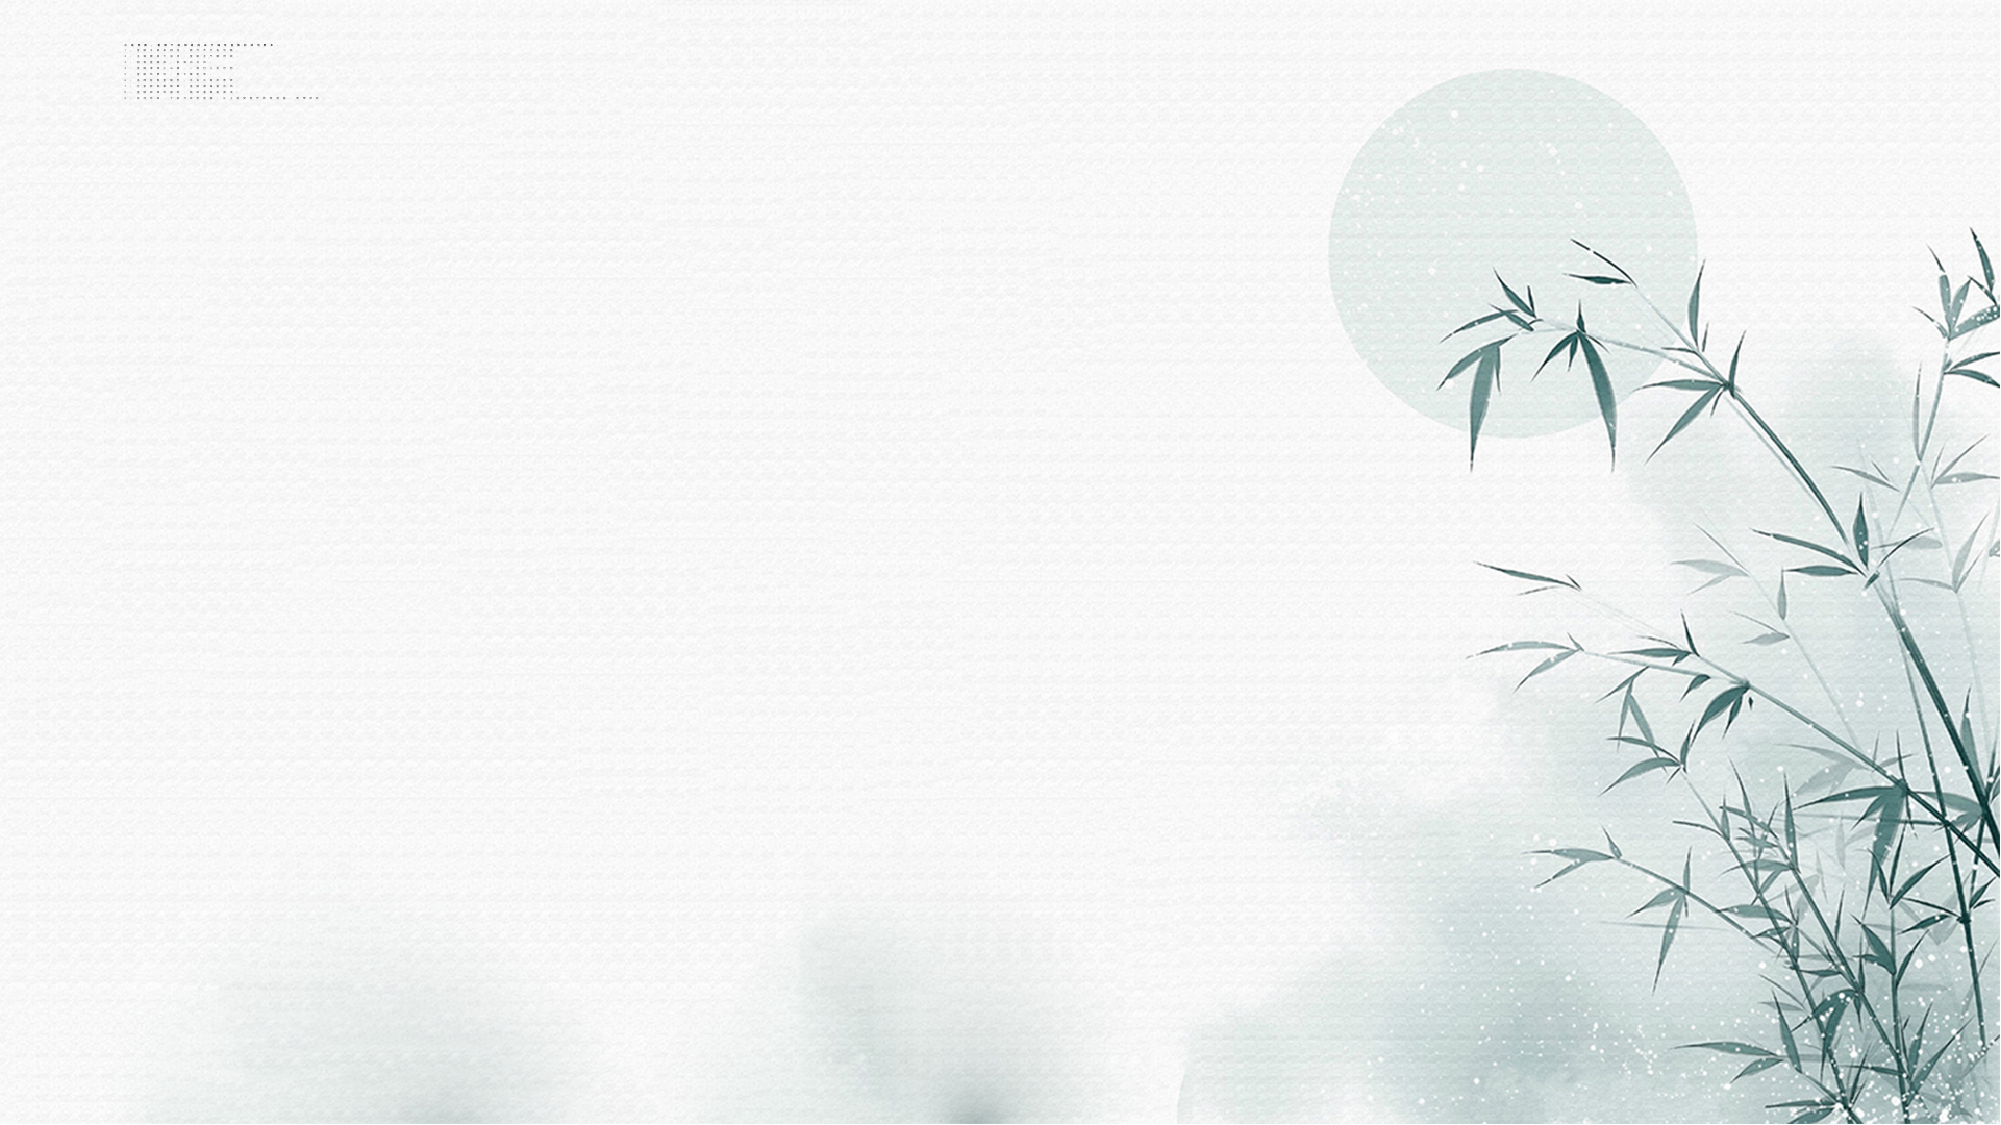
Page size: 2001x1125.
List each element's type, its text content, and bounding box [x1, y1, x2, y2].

picture [0, 0, 2001, 1125]
title 小组竞赛，看哪个组知道的关于描写金陵的诗句更多。 1、金陵子弟来相送，欲行不行各尽觞。 2、王濬楼船下益州，金陵王气黯然收。 3、回首金陵岸，依依向北风。 4、金陵津渡小山楼，一宿行人自可愁。 5、金陵风景好，豪士集新亭。 6、适闻有客金陵至，见说江南风景异。 7、万里辞家事鼓鼙，金陵驿路楚云西。 8、金陵种柳欢娱地，庾岭逢梅寂寞滨。 9、自沔东来，丁未元日至金陵，江上感梦而作燕燕轻盈，莺莺娇软。 [109, 35, 1891, 109]
